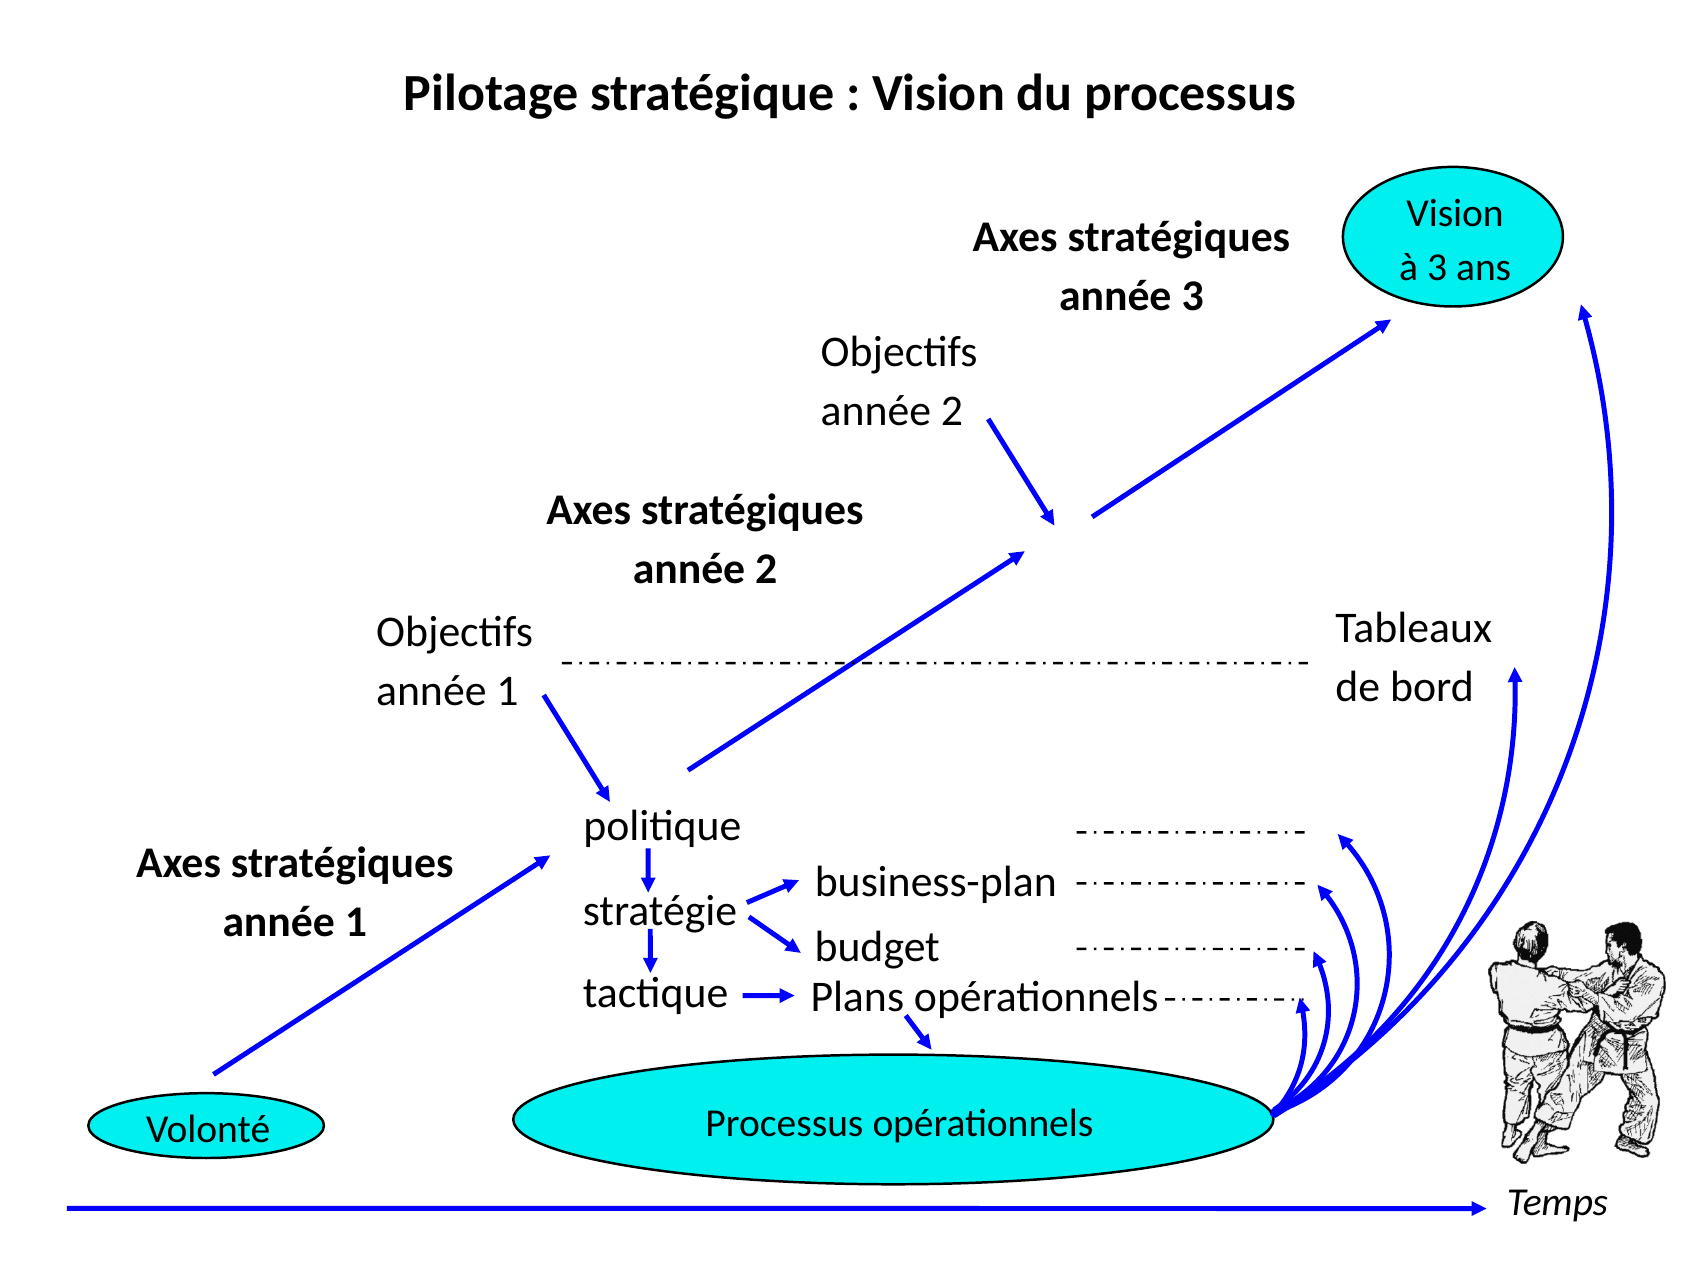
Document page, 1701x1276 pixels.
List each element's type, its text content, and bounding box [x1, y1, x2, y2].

picture [1487, 920, 1666, 1165]
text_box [66, 166, 1612, 1223]
text_box Pilotage stratégique : Vision du processus [0, 58, 1701, 149]
